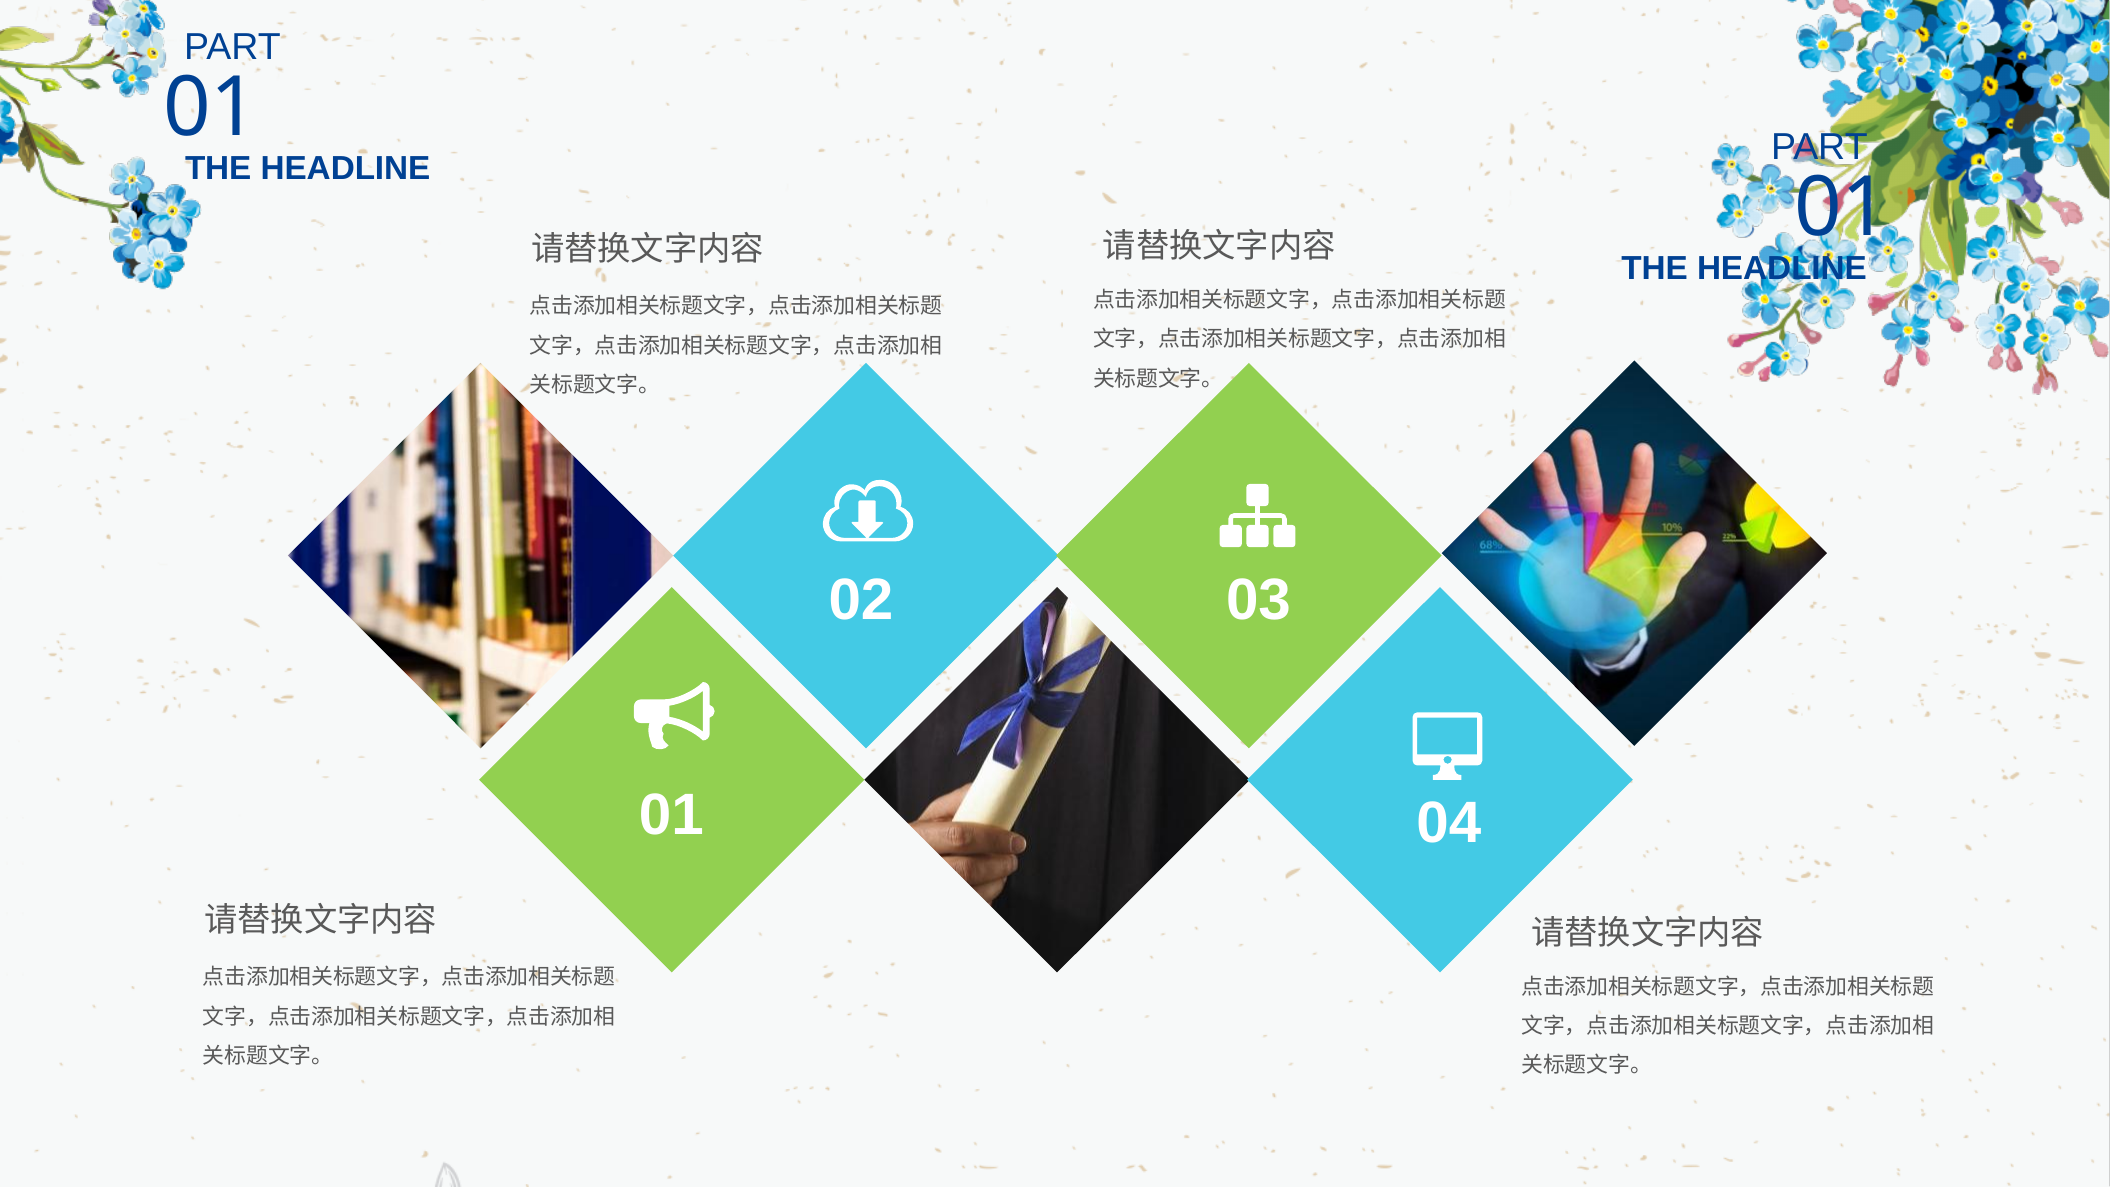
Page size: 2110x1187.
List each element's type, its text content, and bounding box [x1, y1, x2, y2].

text_box 点击添加相关标题文字，点击添加相关标题文字，点击添加相关标题文字，点击添加相关标题文字。 [1078, 265, 1532, 398]
text_box [479, 587, 864, 973]
text_box 点击添加相关标题文字，点击添加相关标题文字，点击添加相关标题文字，点击添加相关标题文字。 [1506, 951, 1960, 1085]
text_box [287, 362, 673, 749]
text_box [673, 405, 1057, 749]
text_box [1219, 483, 1296, 548]
text_box [1056, 398, 1442, 749]
text_box 02 [778, 553, 944, 639]
text_box 01 [1779, 145, 1904, 260]
text_box 点击添加相关标题文字，点击添加相关标题文字，点击添加相关标题文字，点击添加相关标题文字。 [188, 942, 642, 1076]
text_box 点击添加相关标题文字，点击添加相关标题文字，点击添加相关标题文字，点击添加相关标题文字。 [514, 271, 968, 405]
text_box 请替换文字内容 [1516, 903, 1780, 959]
text_box 03 [1176, 553, 1341, 639]
text_box THE HEADLINE [170, 138, 446, 194]
text_box [1441, 360, 1827, 746]
text_box 04 [1366, 776, 1532, 862]
text_box 01 [589, 768, 754, 854]
text_box 请替换文字内容 [516, 219, 779, 275]
text_box [1412, 712, 1483, 776]
text_box 请替换文字内容 [189, 890, 453, 946]
text_box 请替换文字内容 [1088, 217, 1351, 272]
text_box [633, 682, 715, 750]
text_box [822, 479, 914, 542]
text_box [1247, 587, 1633, 973]
text_box PART [1756, 115, 1883, 175]
text_box 01 [148, 44, 273, 159]
text_box [864, 587, 1248, 973]
text_box PART [169, 14, 296, 75]
picture [0, 0, 2110, 1187]
text_box THE HEADLINE [1606, 239, 1883, 295]
